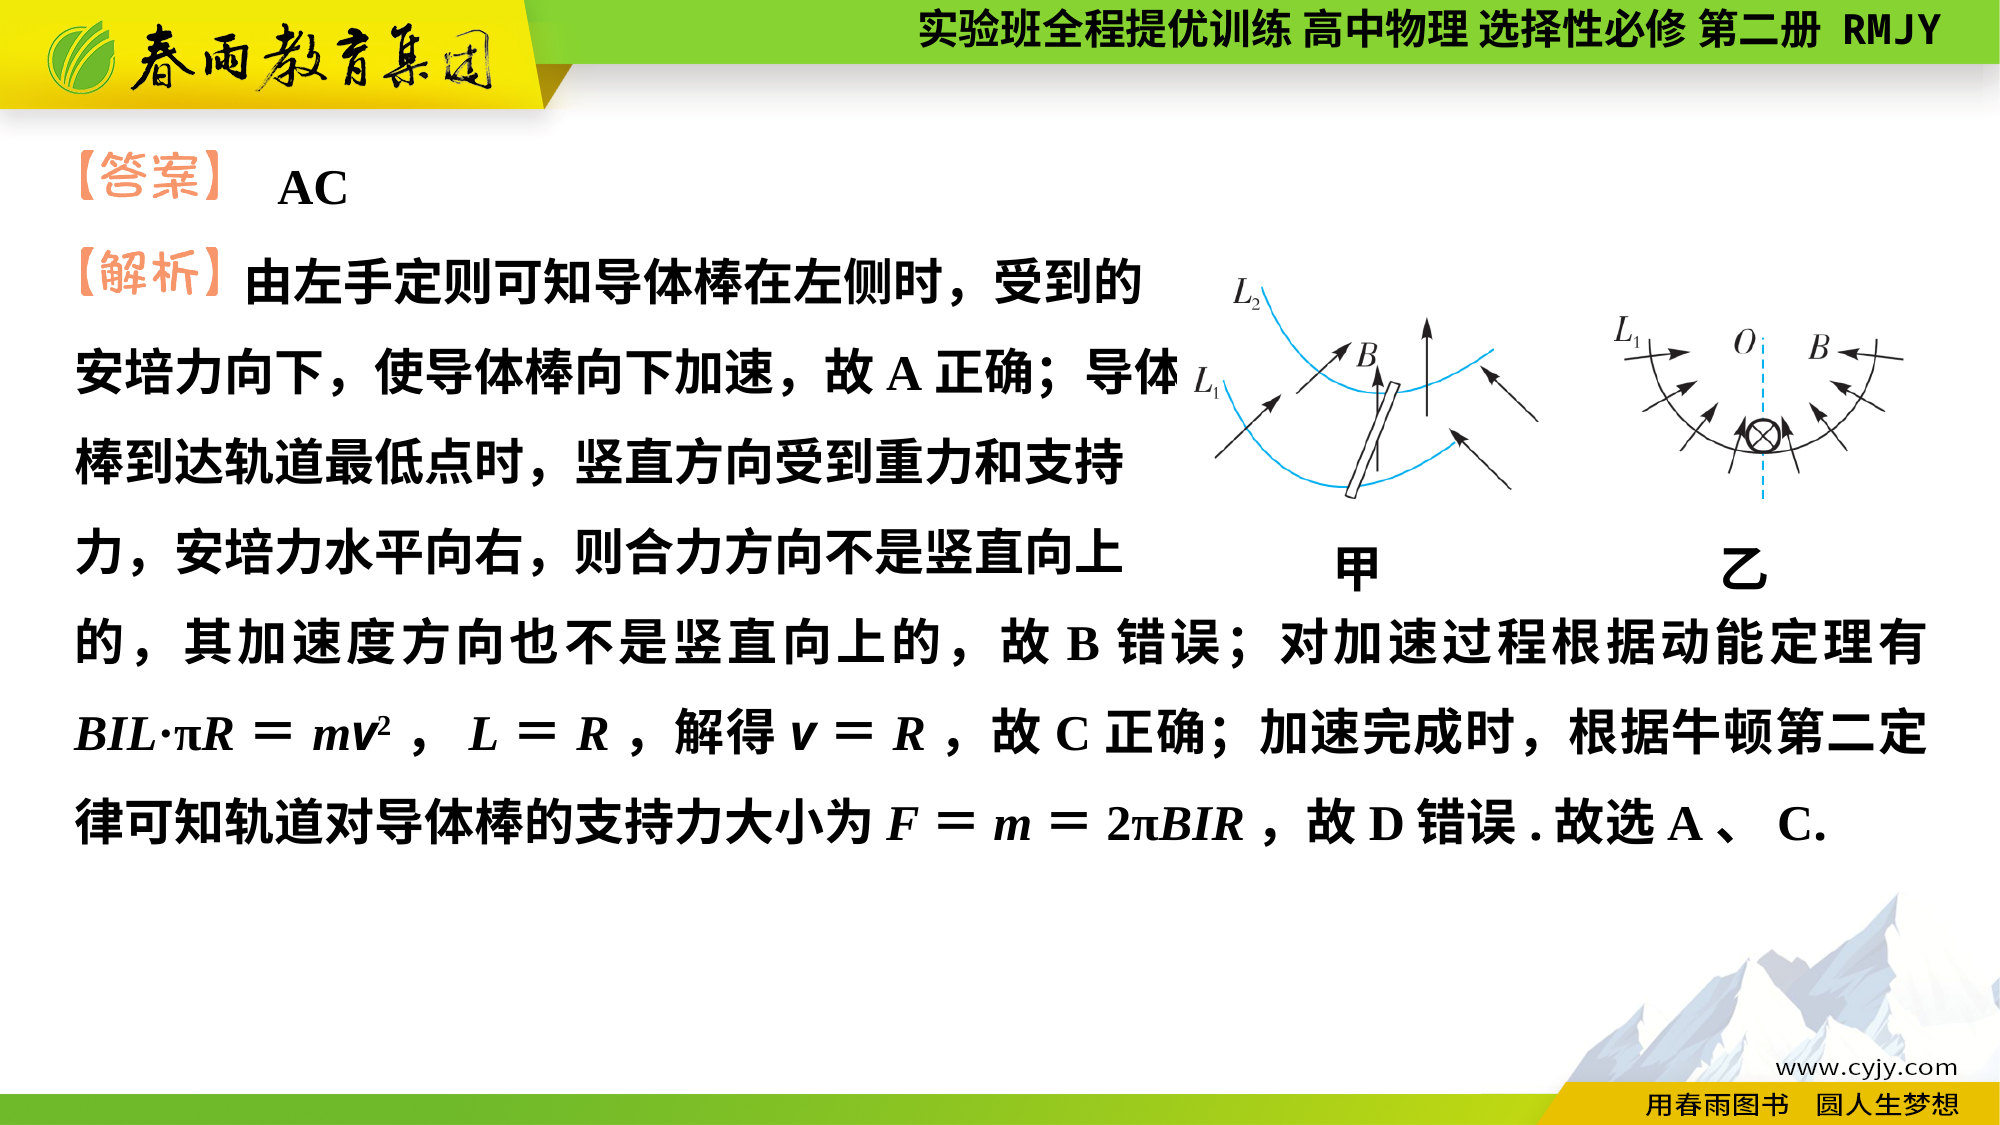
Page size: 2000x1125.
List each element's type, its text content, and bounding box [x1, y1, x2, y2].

text_box AC [262, 117, 365, 222]
picture [0, 0, 2000, 1125]
text_box 甲 乙 [1317, 516, 1893, 606]
